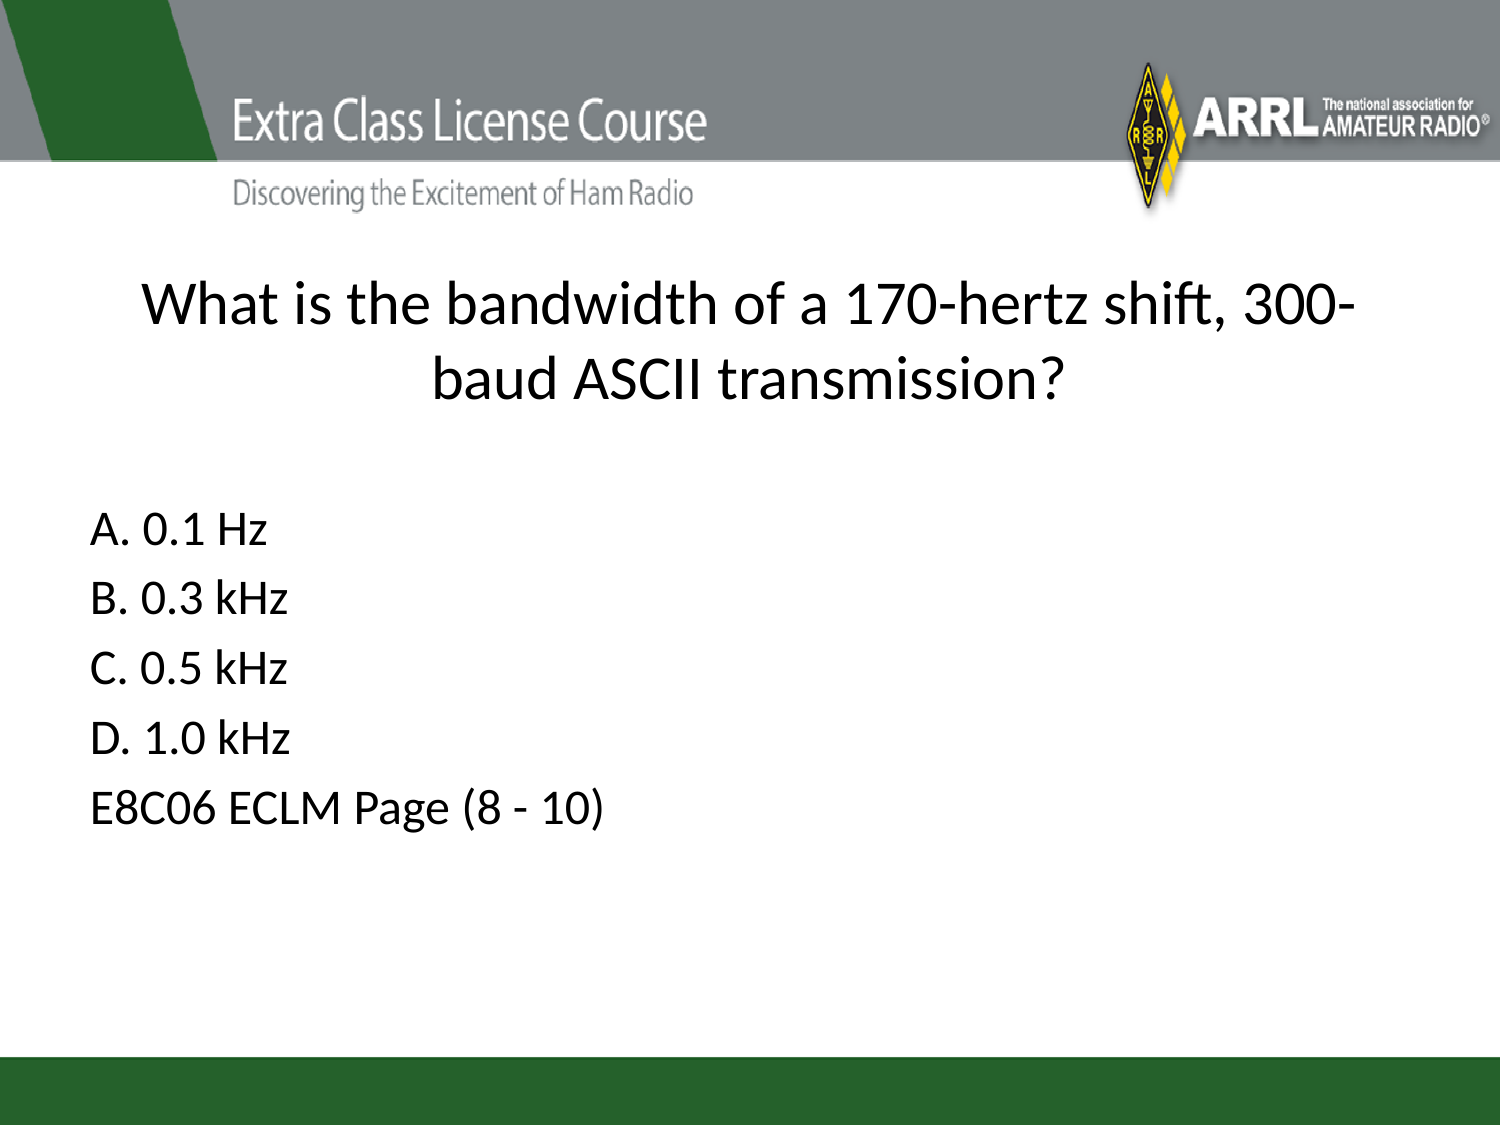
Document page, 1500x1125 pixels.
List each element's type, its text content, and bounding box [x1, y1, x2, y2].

list A. 0.1 Hz B. 0.3 kHz C. 0.5 kHz D. 1.0 kHz E8C06 ECLM Page (8 - 10) [75, 487, 1425, 1005]
title What is the bandwidth of a 170-hertz shift, 300-baud ASCII transmission? [75, 254, 1425, 435]
picture [0, 0, 1500, 1125]
